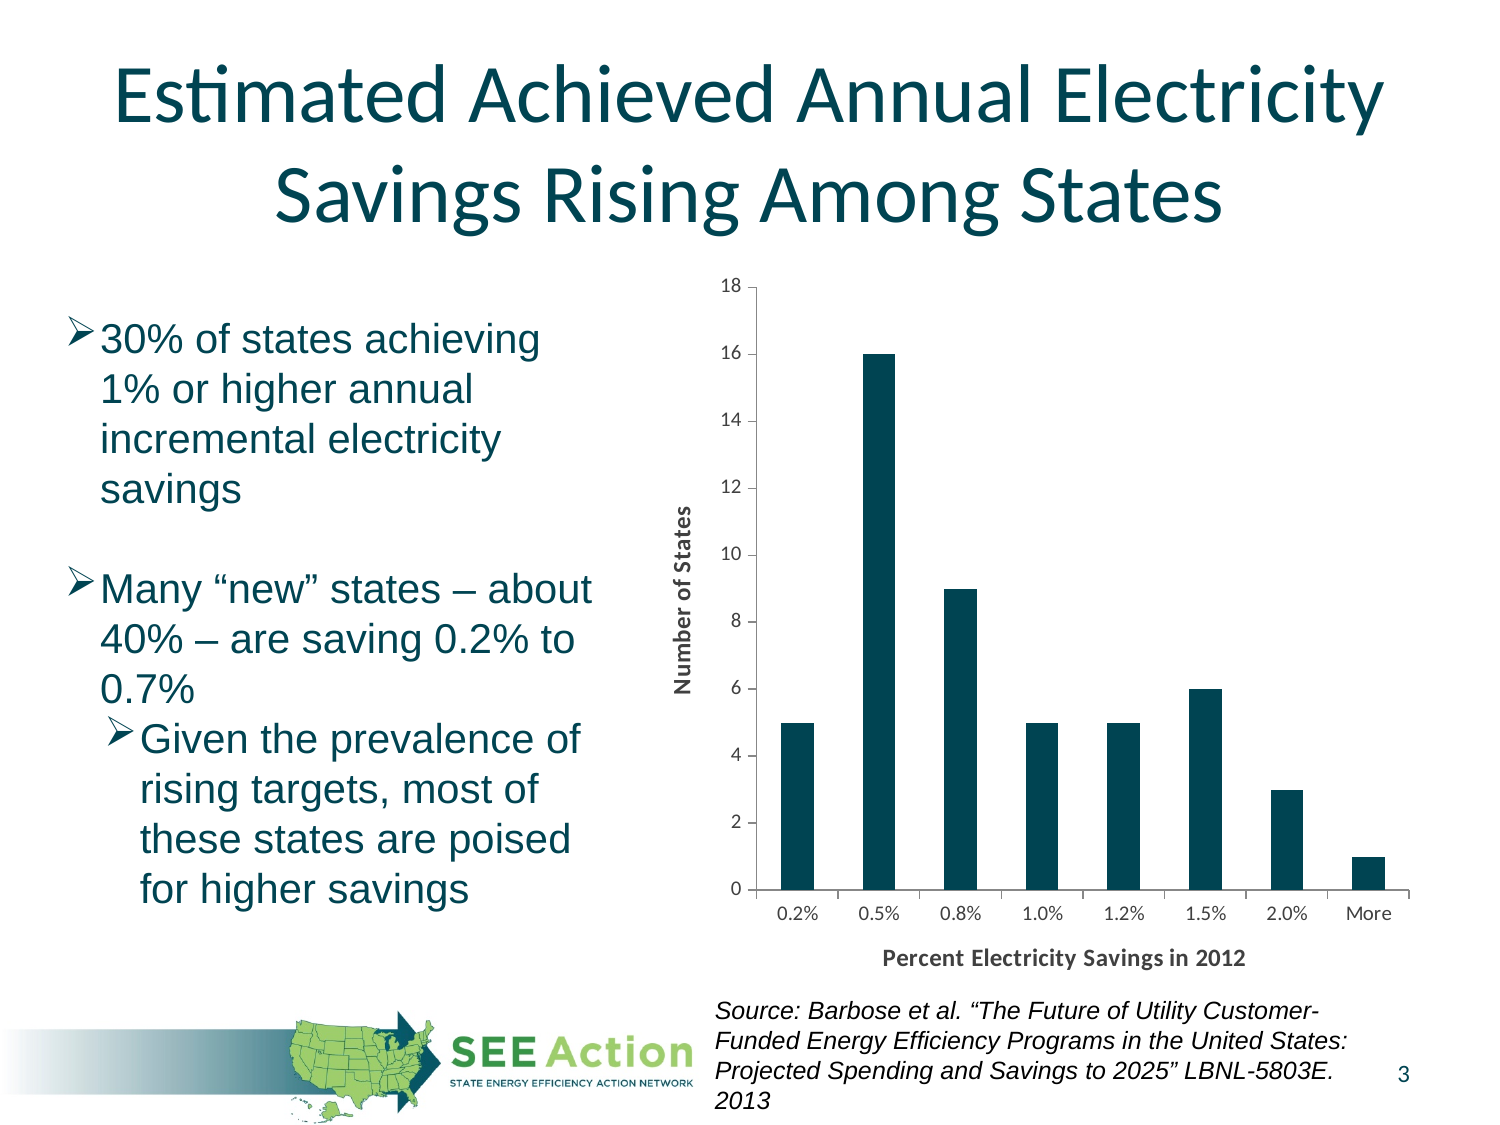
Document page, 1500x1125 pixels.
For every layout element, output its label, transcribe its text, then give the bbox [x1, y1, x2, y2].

text_box Source: Barbose et al. “The Future of Utility Customer-Funded Energy Efficiency Programs in the United States: Projected Spending and Savings to 2025” LBNL-5803E. 2013 [699, 1014, 1400, 1122]
text_box 30% of states achieving 1% or higher annual incremental electricity savings Many “new” states – about 40% – are saving 0.2% to 0.7% Given the prevalence of rising targets, most of these states are poised for higher savings [50, 304, 625, 969]
picture [0, 1010, 713, 1125]
slide_number 2 [1400, 1042, 1425, 1103]
chart [637, 262, 1426, 1006]
title Estimated Achieved Annual Electricity Savings Rising Among States [74, 44, 1426, 233]
